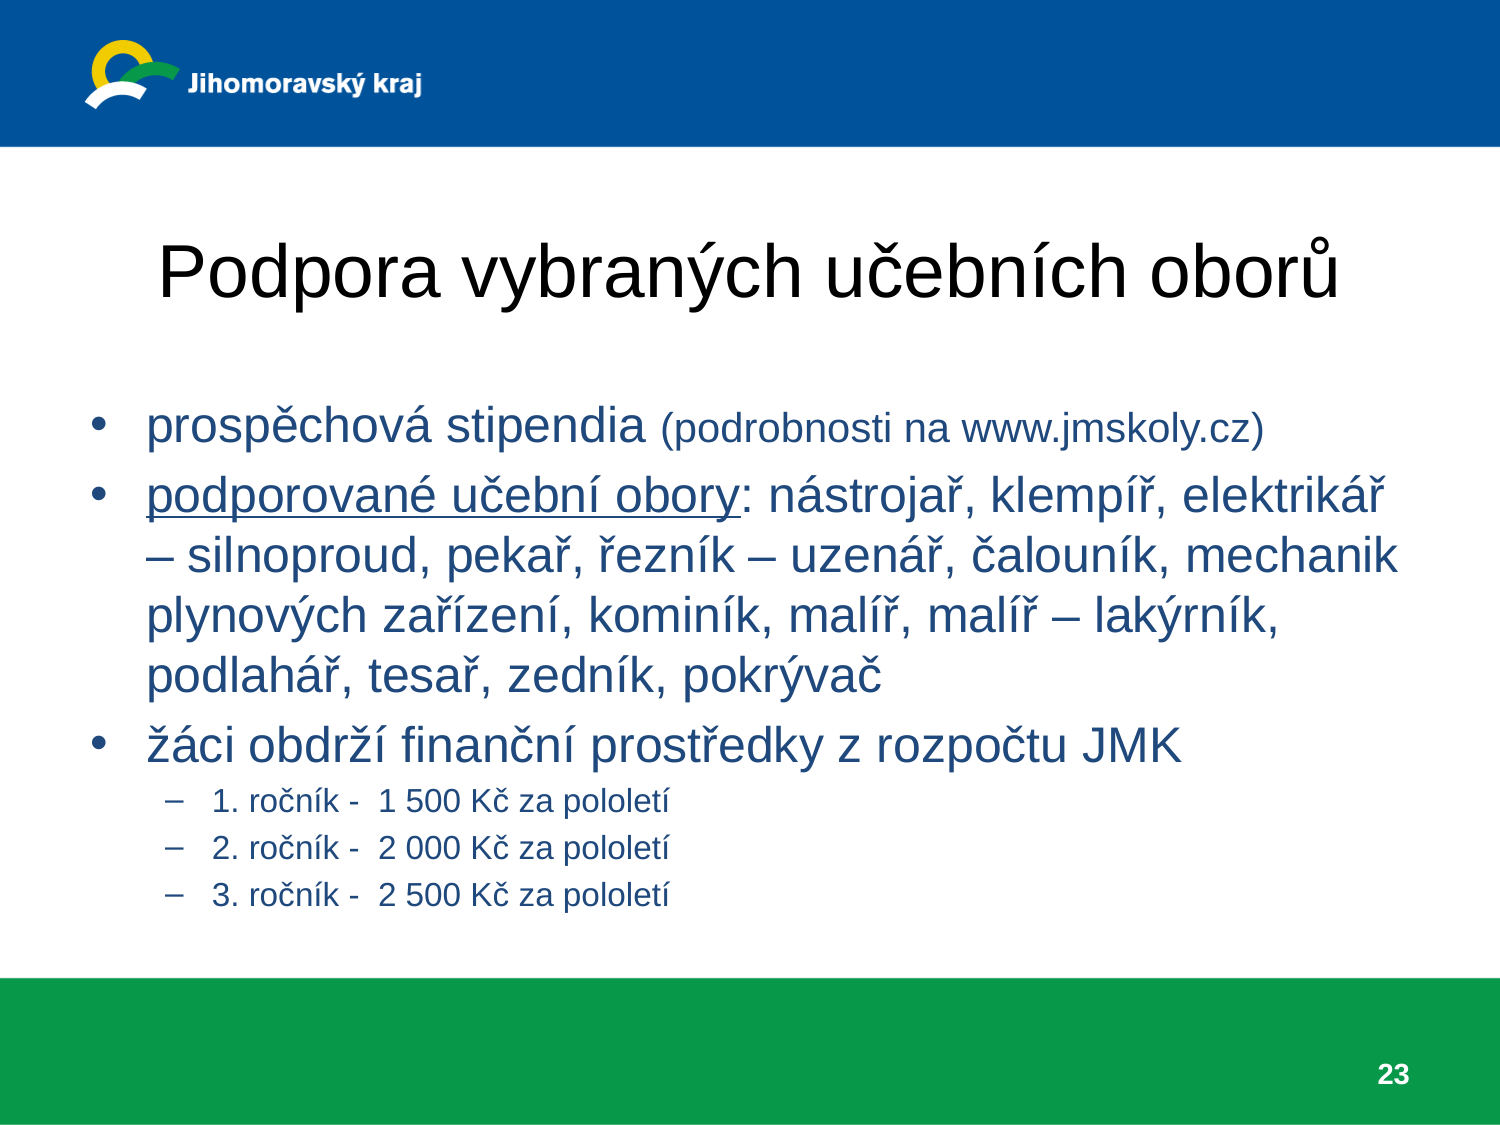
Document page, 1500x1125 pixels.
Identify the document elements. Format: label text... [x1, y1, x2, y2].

picture [0, 0, 1500, 1125]
list prospěchová stipendia (podrobnosti na www.jmskoly.cz) podporované učební obory: nástrojař, klempíř, elektrikář – silnoproud, pekař, řezník – uzenář, čalouník, mechanik plynových zařízení, kominík, malíř, malíř – lakýrník, podlahář, tesař, zedník, pokrývač žáci obdrží finanční prostředky z rozpočtu JMK 1. ročník - 1 500 Kč za pololetí 2. ročník - 2 000 Kč za pololetí 3. ročník - 2 500 Kč za pololetí [74, 385, 1426, 953]
slide_number 23 [1074, 1042, 1425, 1103]
title Podpora vybraných učebních oborů [74, 173, 1426, 362]
